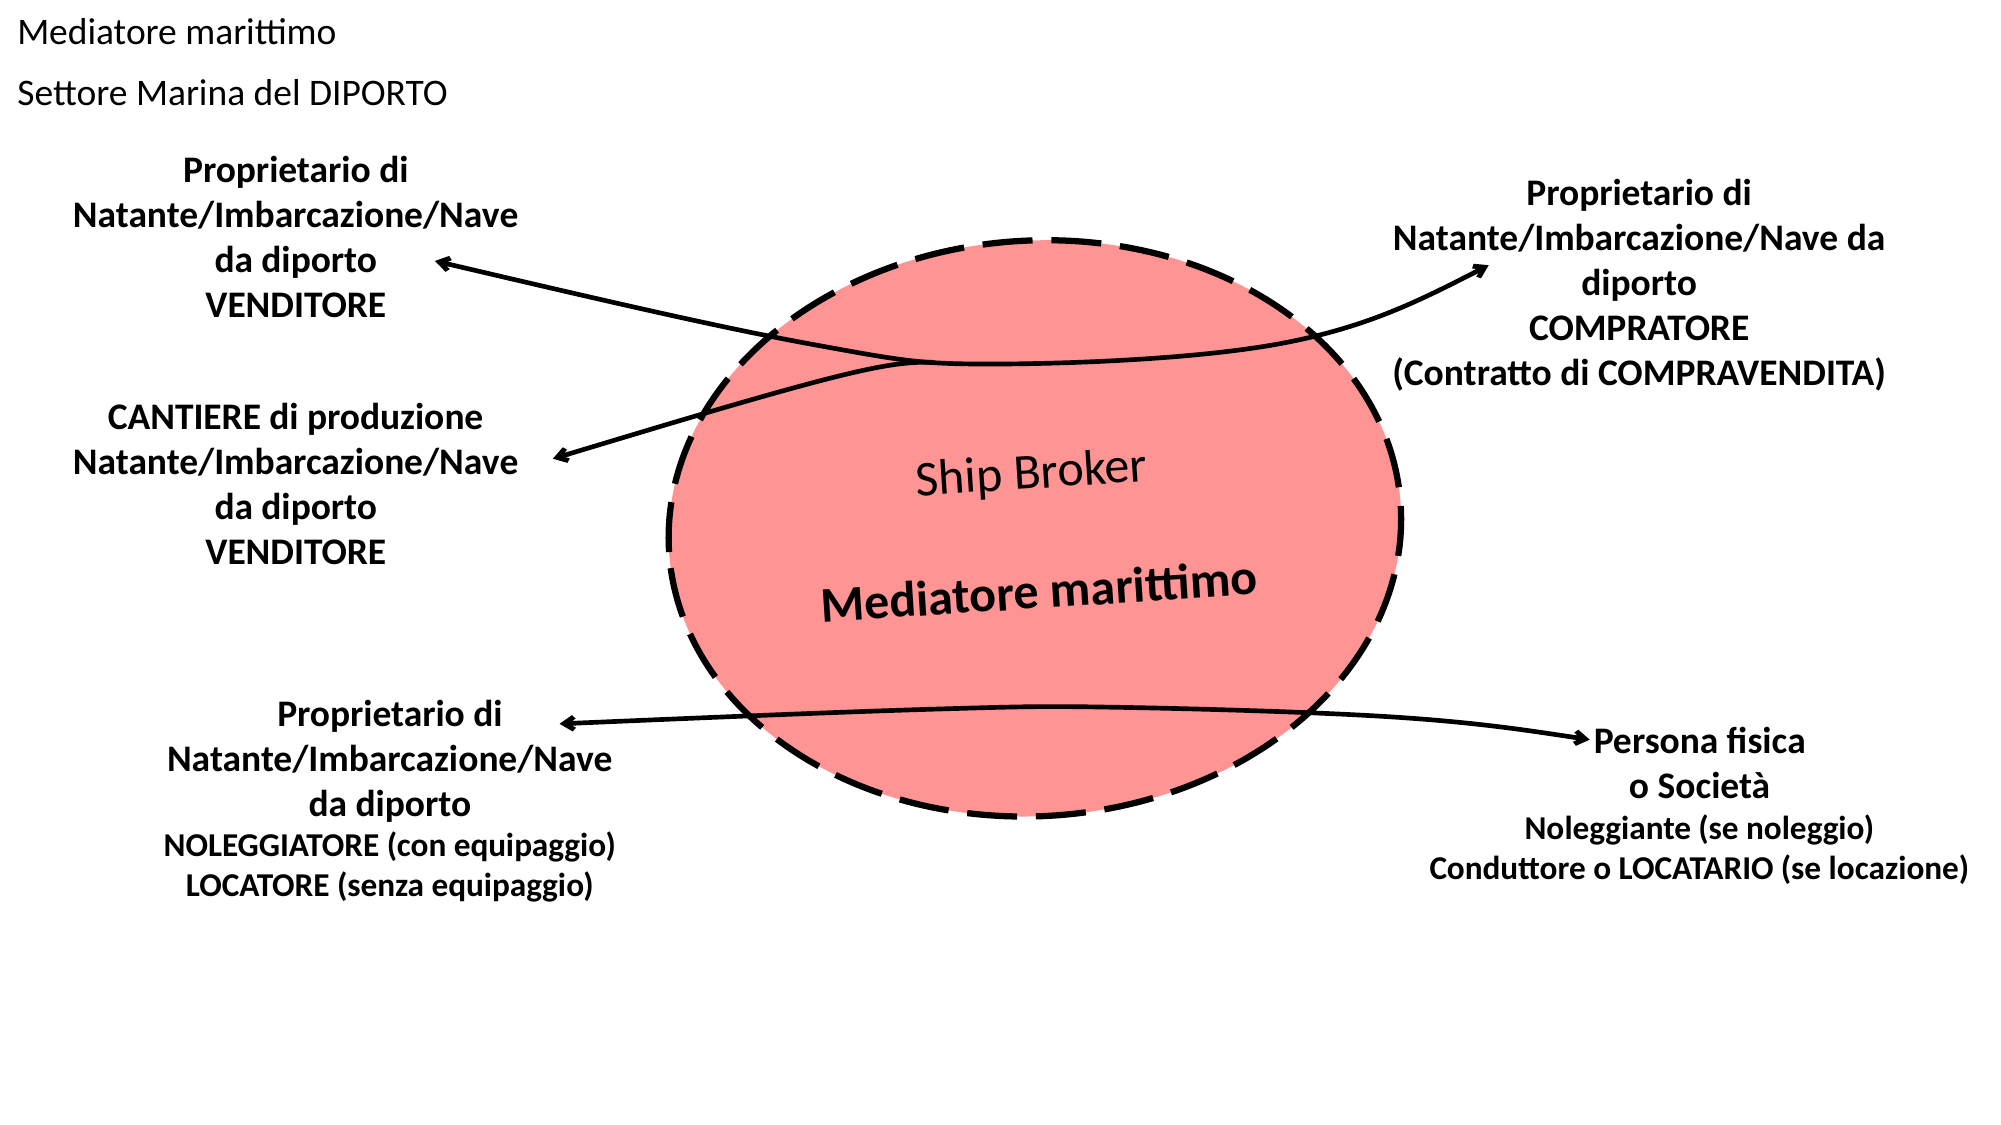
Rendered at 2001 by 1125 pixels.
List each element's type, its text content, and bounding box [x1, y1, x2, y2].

text_box [434, 257, 1362, 365]
text_box Ship Broker Mediatore marittimo [761, 727, 1284, 818]
text_box [559, 706, 1414, 737]
text_box CANTIERE di produzione Natante/Imbarcazione/Nave da diporto VENDITORE [40, 384, 552, 579]
text_box Proprietario di Natante/Imbarcazione/Nave da diporto VENDITORE [40, 137, 552, 332]
text_box Proprietario di Natante/Imbarcazione/Nave da diporto NOLEGGIATORE (con equipaggio) LOCATORE (senza equipaggio) [134, 681, 646, 911]
text_box Ship Broker Mediatore marittimo [902, 239, 1195, 264]
text_box Settore Marina del DIPORTO [2, 60, 464, 121]
text_box Ship Broker Mediatore marittimo [667, 337, 1403, 715]
text_box Mediatore marittimo [2, 0, 352, 60]
text_box [552, 361, 934, 462]
text_box Proprietario di Natante/Imbarcazione/Nave da diporto COMPRATORE (Contratto di COMPRAVENDITA) [1362, 161, 1917, 401]
text_box Persona fisica o Società Noleggiante (se noleggio) Conduttore o LOCATARIO (se locazione) [1414, 708, 1985, 894]
